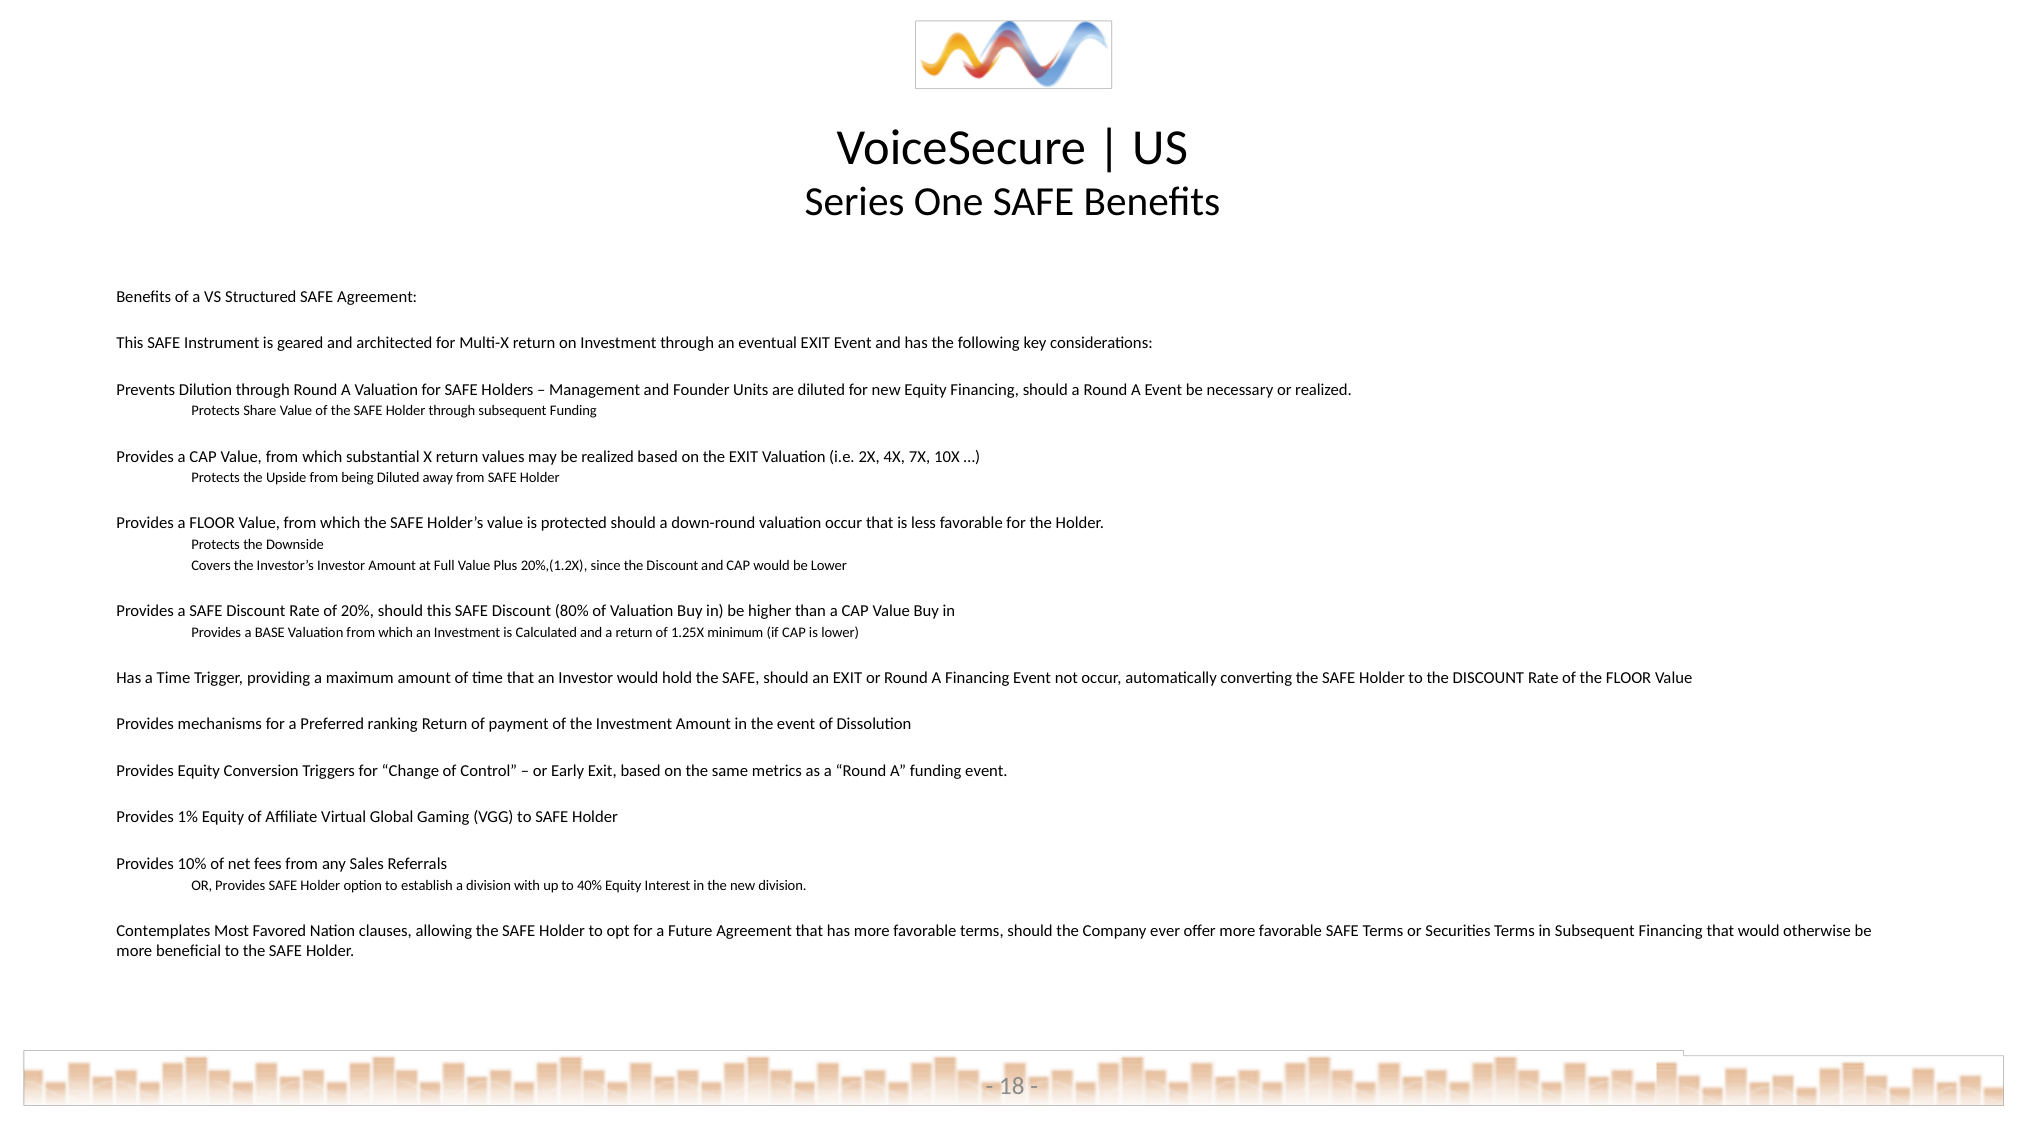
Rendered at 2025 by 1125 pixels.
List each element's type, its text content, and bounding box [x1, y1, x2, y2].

title VoiceSecure | US Series One SAFE Benefits [101, 45, 1924, 231]
slide_number - 18 - [940, 1054, 1083, 1115]
text_box Benefits of a VS Structured SAFE Agreement: This SAFE Instrument is geared and architected for Multi-X return on Investment through an eventual EXIT Event and has the following key considerations: Prevents Dilution through Round A Valuation for SAFE Holders – Management and Founder Units are diluted for new Equity Financing, should a Round A Event be necessary or realized. Protects Share Value of the SAFE Holder through subsequent Funding Provides a CAP Value, from which substantial X return values may be realized based on the EXIT Valuation (i.e. 2X, 4X, 7X, 10X …) Protects the Upside from being Diluted away from SAFE Holder Provides a FLOOR Value, from which the SAFE Holder’s value is protected should a down-round valuation occur that is less favorable for the Holder. Protects the Downside Covers the Investor’s Investor Amount at Full Value Plus 20%,(1.2X), since the Discount and CAP would be Lower Provides a SAFE Discount Rate of 20%, should this SAFE Discount (80% of Valuation Buy in) be higher than a CAP Value Buy in Provides a BASE Valuation from which an Investment is Calculated and a return of 1.25X minimum (if CAP is lower) Has a Time Trigger, providing a maximum amount of time that an Investor would hold the SAFE, should an EXIT or Round A Financing Event not occur, automatically converting the SAFE Holder to the DISCOUNT Rate of the FLOOR Value Provides mechanisms for a Preferred ranking Return of payment of the Investment Amount in the event of Dissolution Provides Equity Conversion Triggers for “Change of Control” – or Early Exit, based on the same metrics as a “Round A” funding event. Provides 1% Equity of Affiliate Virtual Global Gaming (VGG) to SAFE Holder Provides 10% of net fees from any Sales Referrals OR, Provides SAFE Holder option to establish a division with up to 40% Equity Interest in the new division. Contemplates Most Favored Nation clauses, allowing the SAFE Holder to opt for a Future Agreement that has more favorable terms, should the Company ever offer more favorable SAFE Terms or Securities Terms in Subsequent Financing that would otherwise be more beneficial to the SAFE Holder. [101, 231, 1924, 1030]
